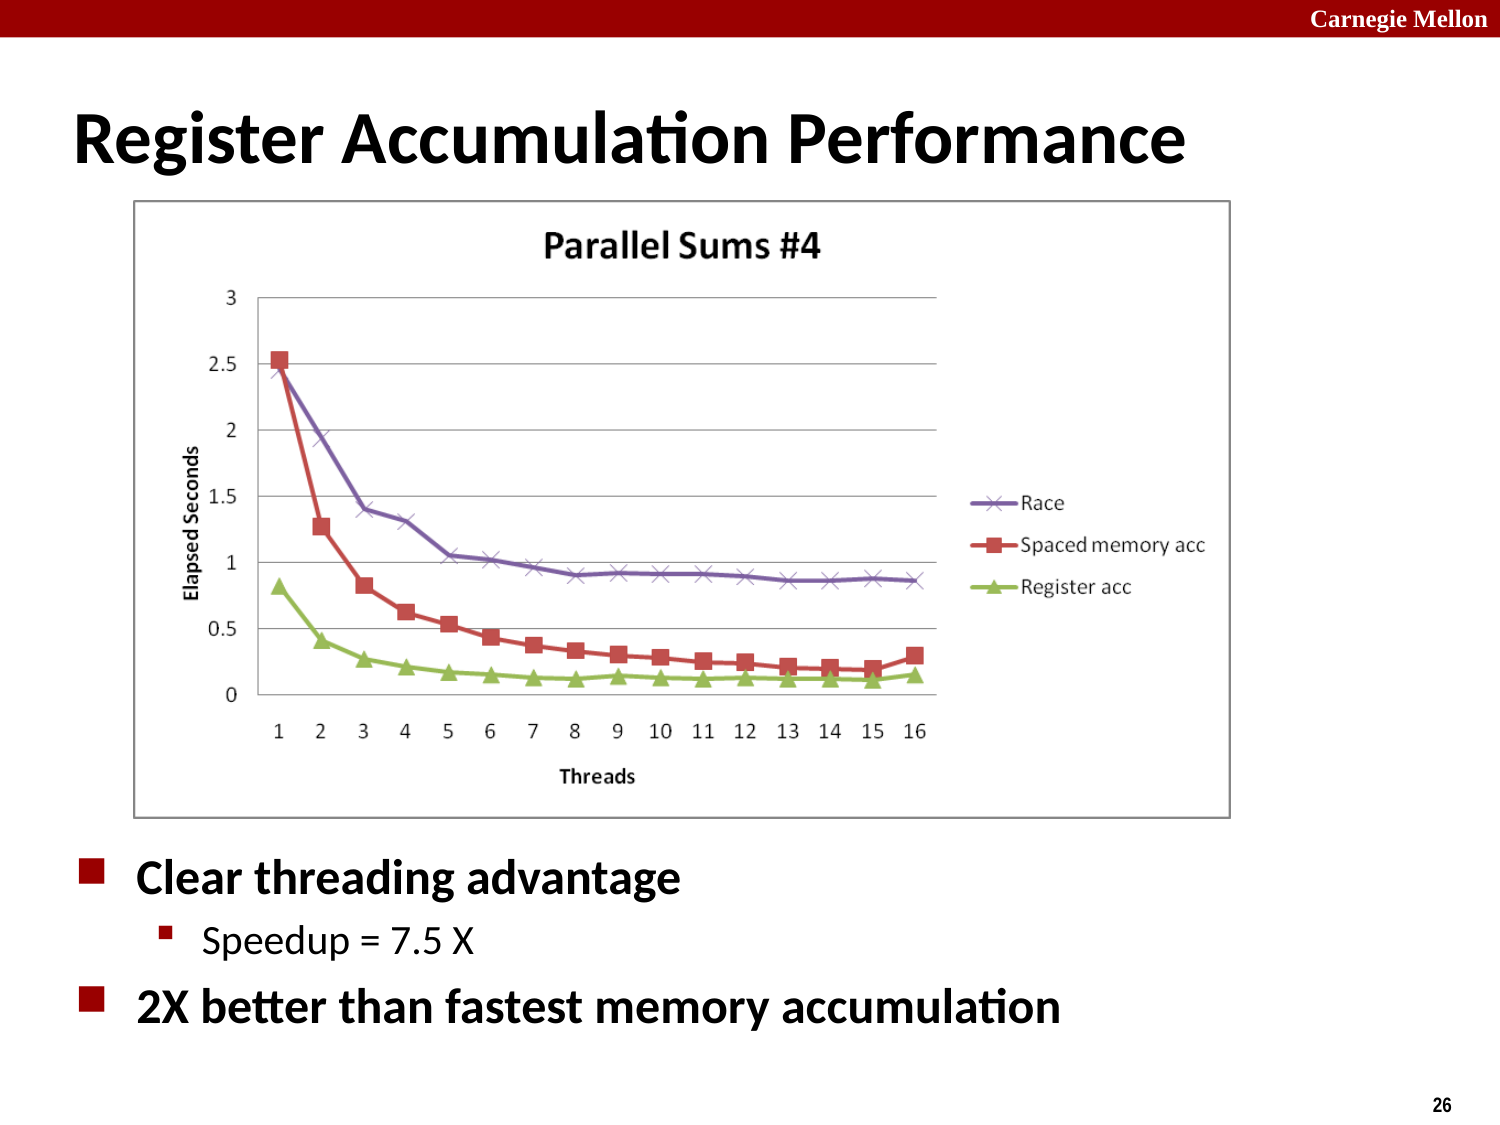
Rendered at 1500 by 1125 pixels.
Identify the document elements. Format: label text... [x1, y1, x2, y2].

title Register Accumulation Performance [58, 71, 1305, 197]
picture [132, 199, 1232, 820]
list Clear threading advantage Speedup = 7.5 X 2X better than fastest memory accumulation [64, 837, 1361, 1076]
